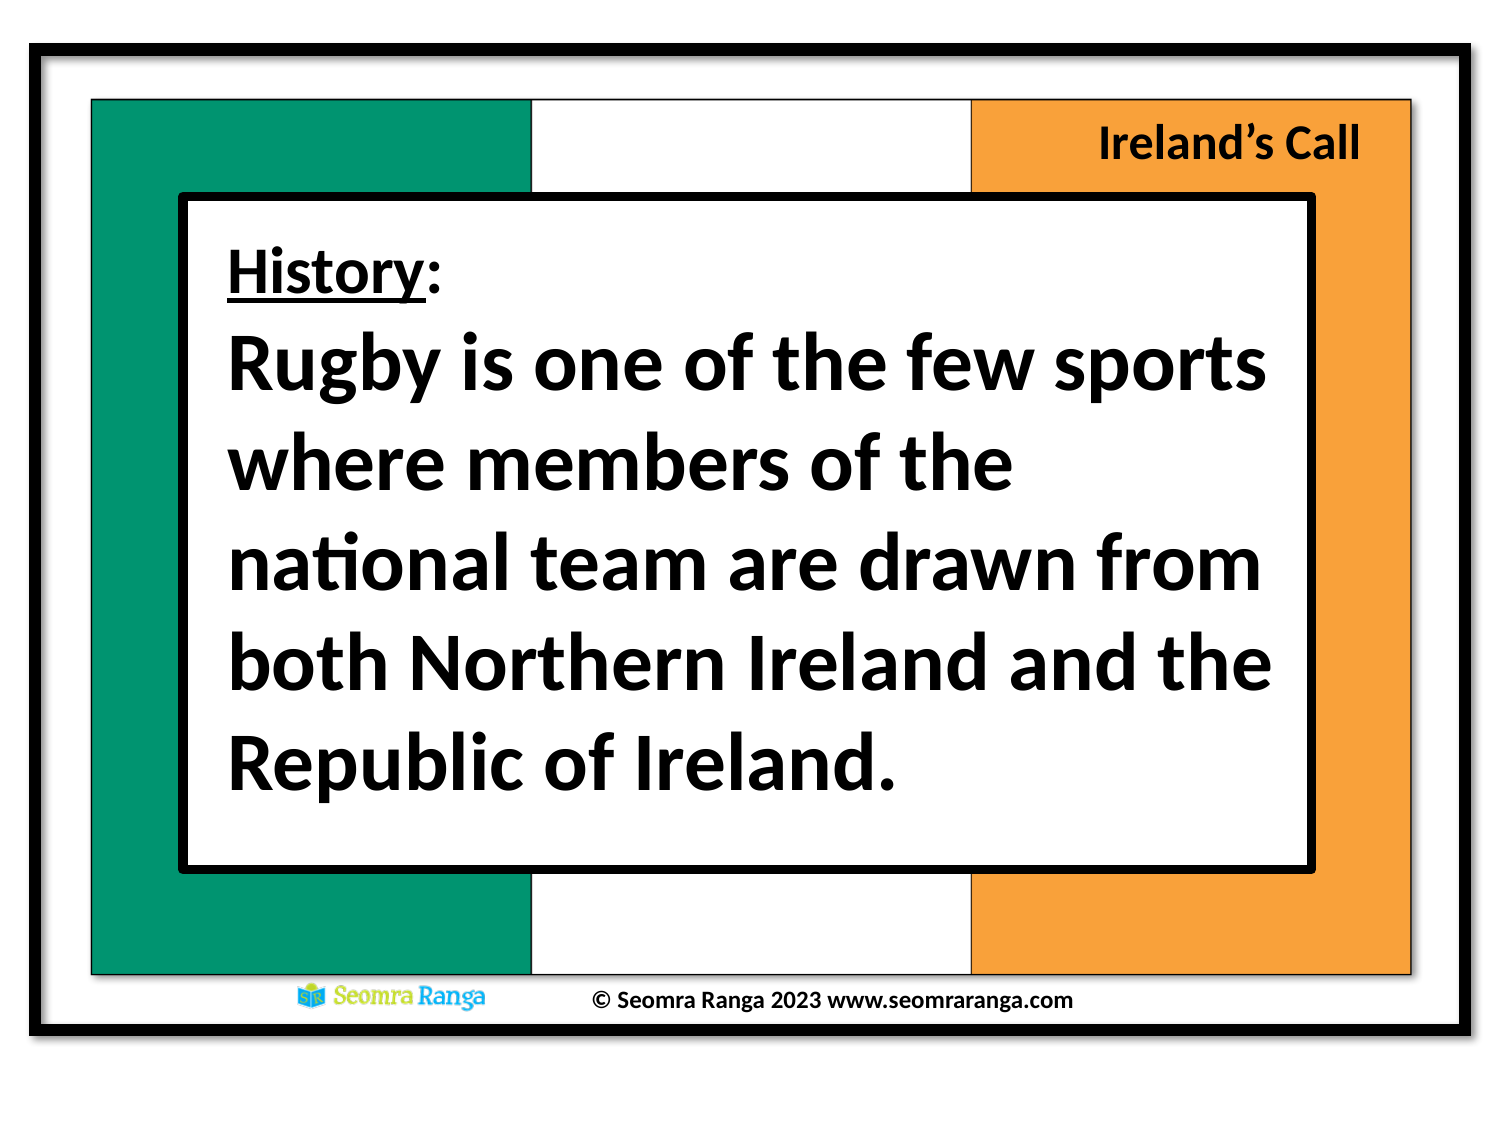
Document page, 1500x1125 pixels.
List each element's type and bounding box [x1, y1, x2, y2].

picture [41, 55, 1459, 1024]
